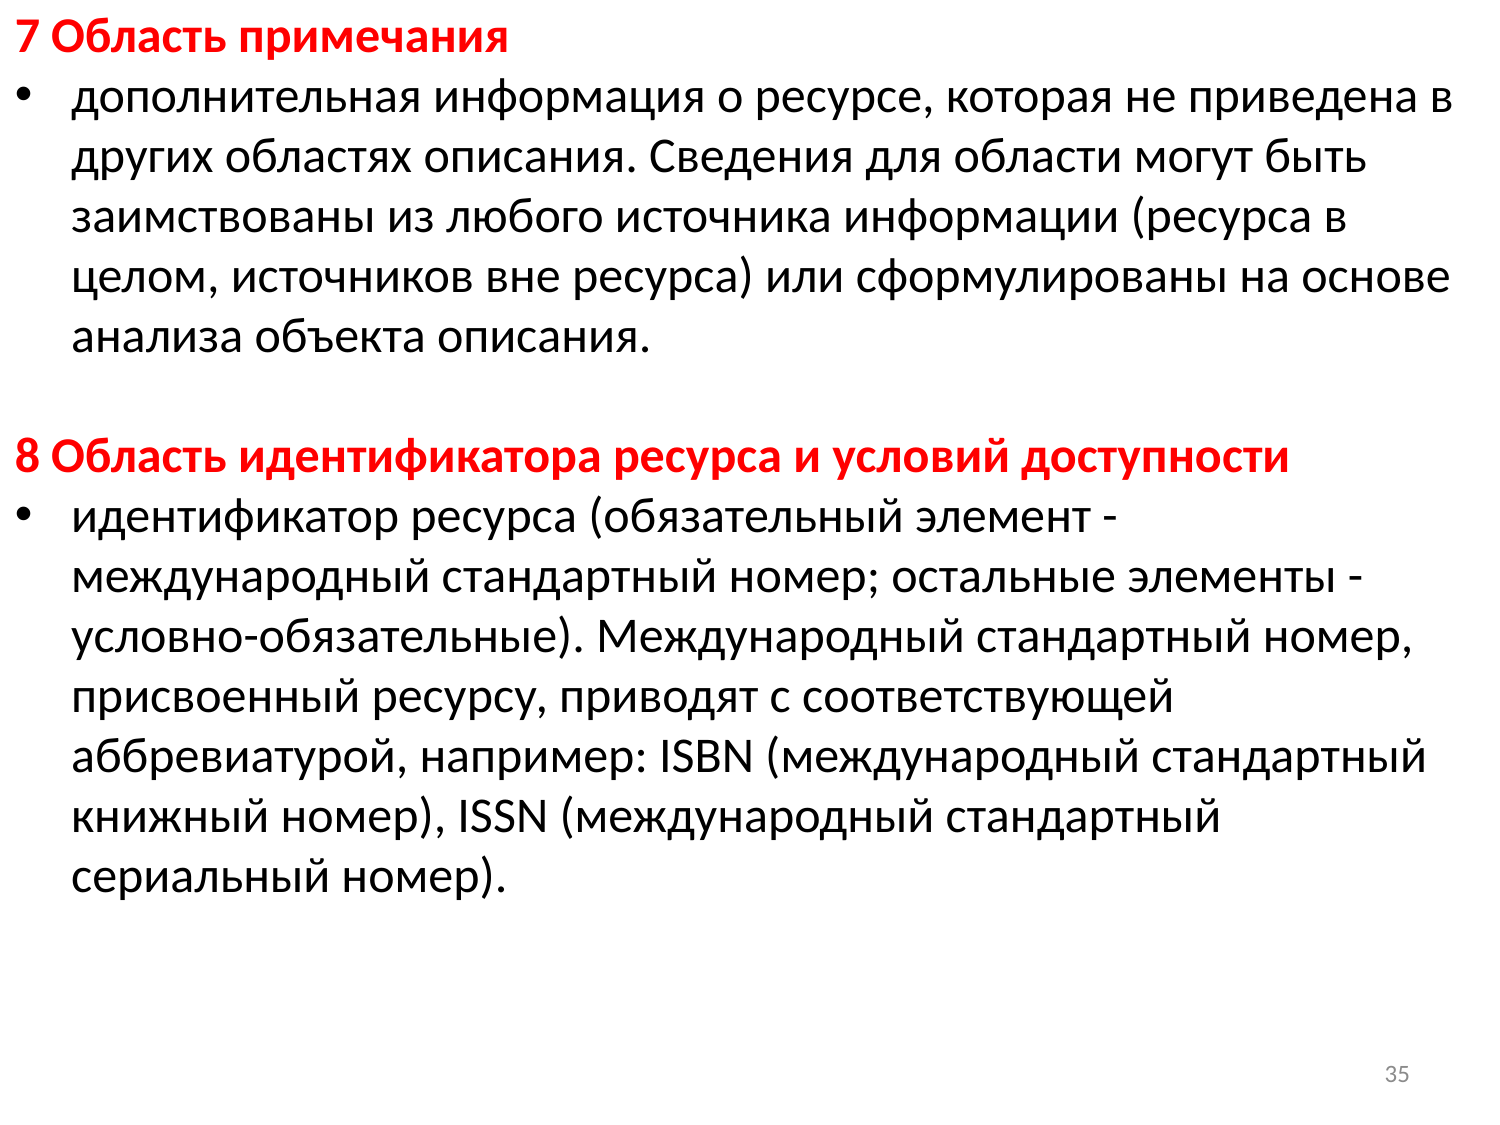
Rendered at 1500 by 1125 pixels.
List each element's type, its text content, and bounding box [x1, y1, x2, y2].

slide_number 35 [1074, 1042, 1425, 1103]
text_box 7 Область примечания дополнительная информация о ресурсе, которая не приведена в других областях описания. Сведения для области могут быть заимствованы из любого источника информации (ресурса в целом, источников вне ресурса) или сформулированы на основе анализа объекта описания. 8 Область идентификатора ресурса и условий доступности идентификатор ресурса (обязательный элемент - международный стандартный номер; остальные элементы - условно-обязательные). Международный стандартный номер, присвоенный ресурсу, приводят с соответствующей аббревиатурой, например: ISBN (международный стандартный книжный номер), ISSN (международный стандартный сериальный номер). [0, 0, 1483, 911]
